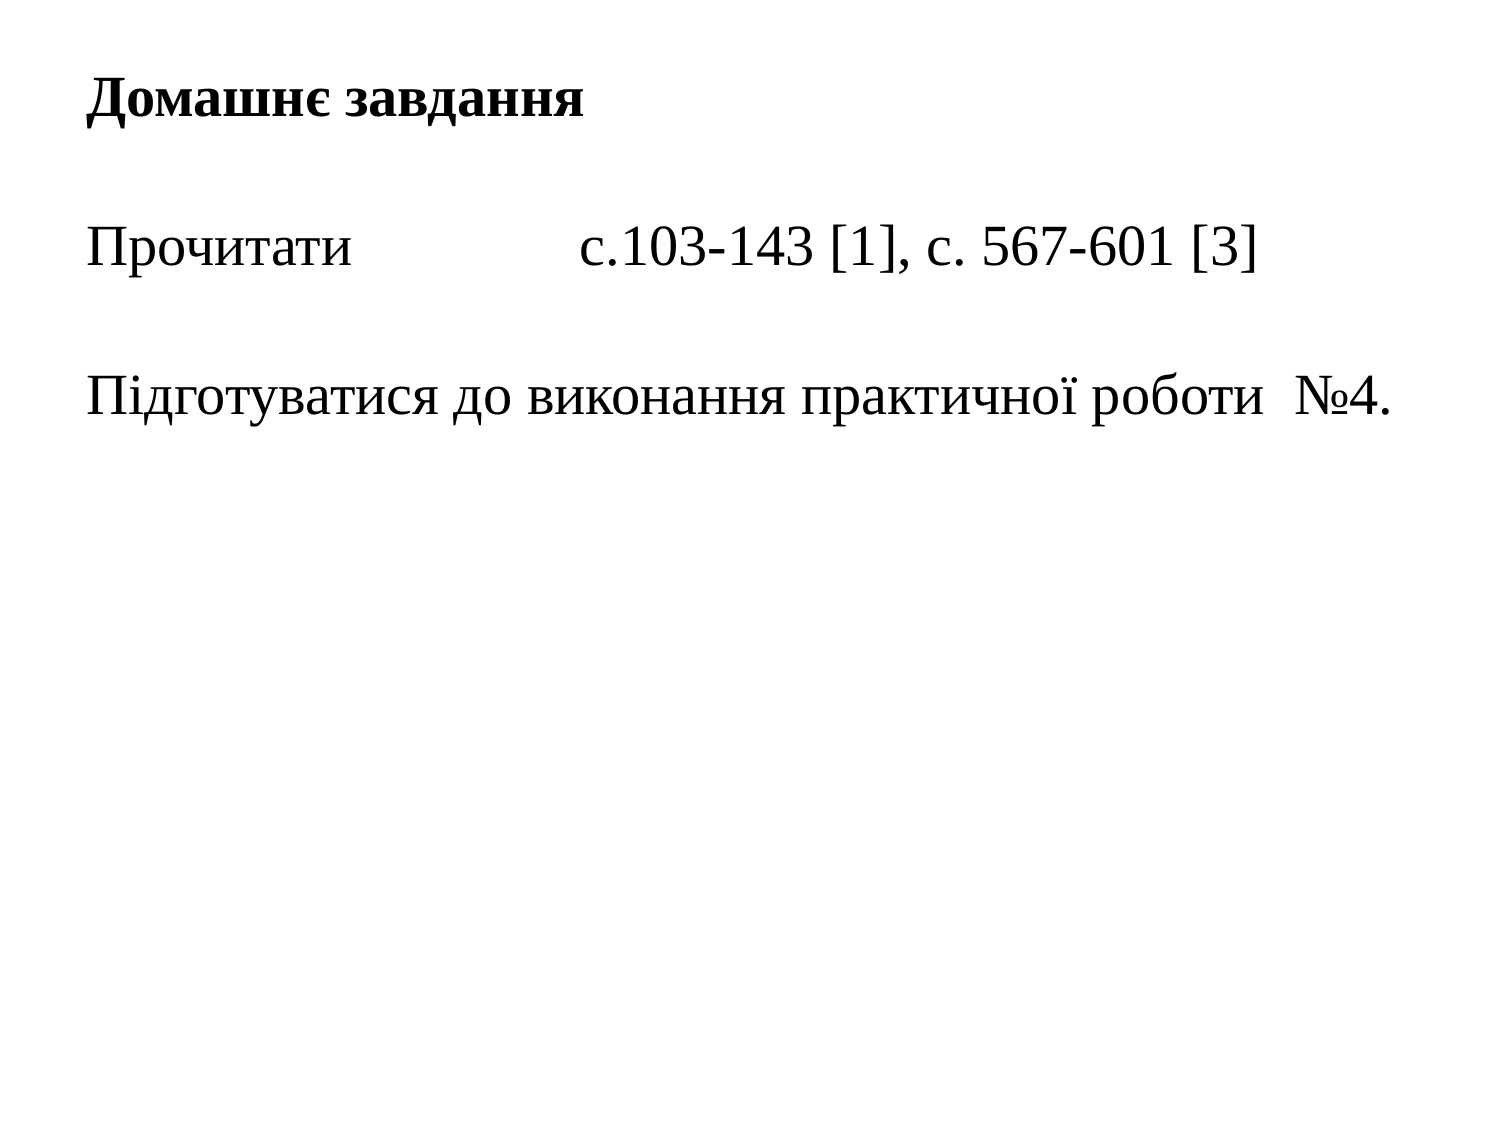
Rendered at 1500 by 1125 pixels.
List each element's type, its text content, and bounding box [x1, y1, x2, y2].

list Домашнє завдання Прочитати с.103-143 [1], с. 567-601 [3] Підготуватися до виконання практичної роботи №4. [0, 58, 1500, 1125]
